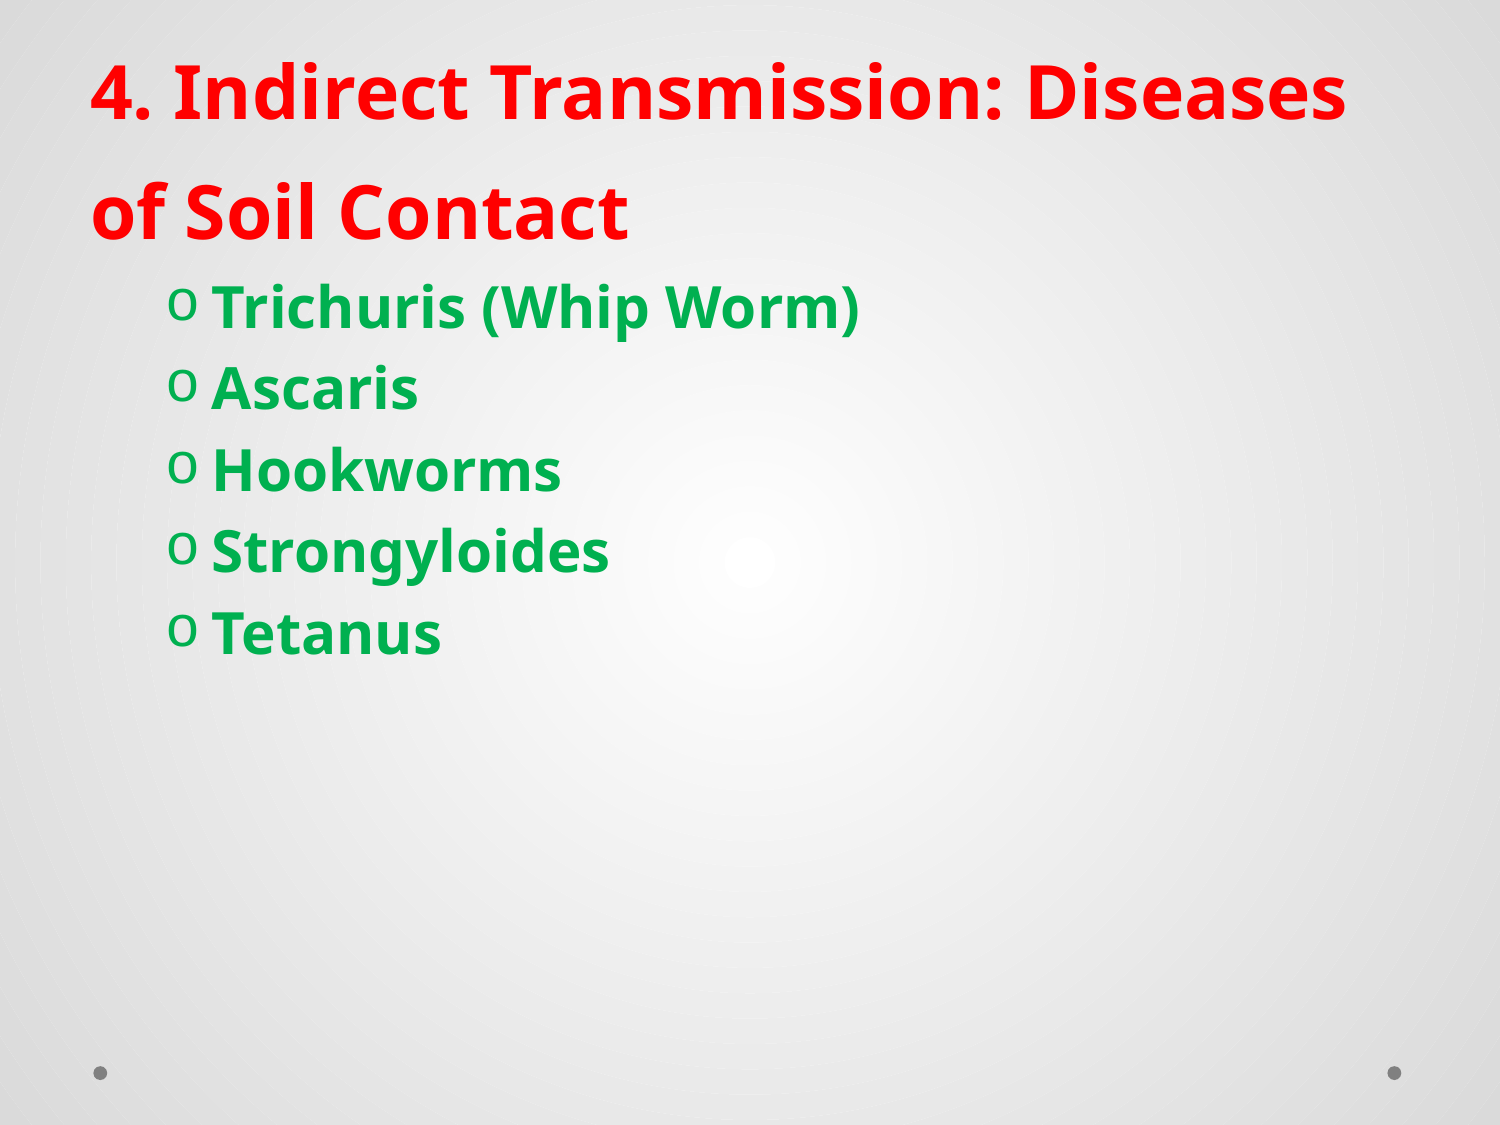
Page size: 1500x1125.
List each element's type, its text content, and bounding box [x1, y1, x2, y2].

title 4. Indirect Transmission: Diseases of Soil Contact [75, 0, 1425, 262]
list Trichuris (Whip Worm) Ascaris Hookworms Strongyloides Tetanus [75, 262, 1425, 1005]
